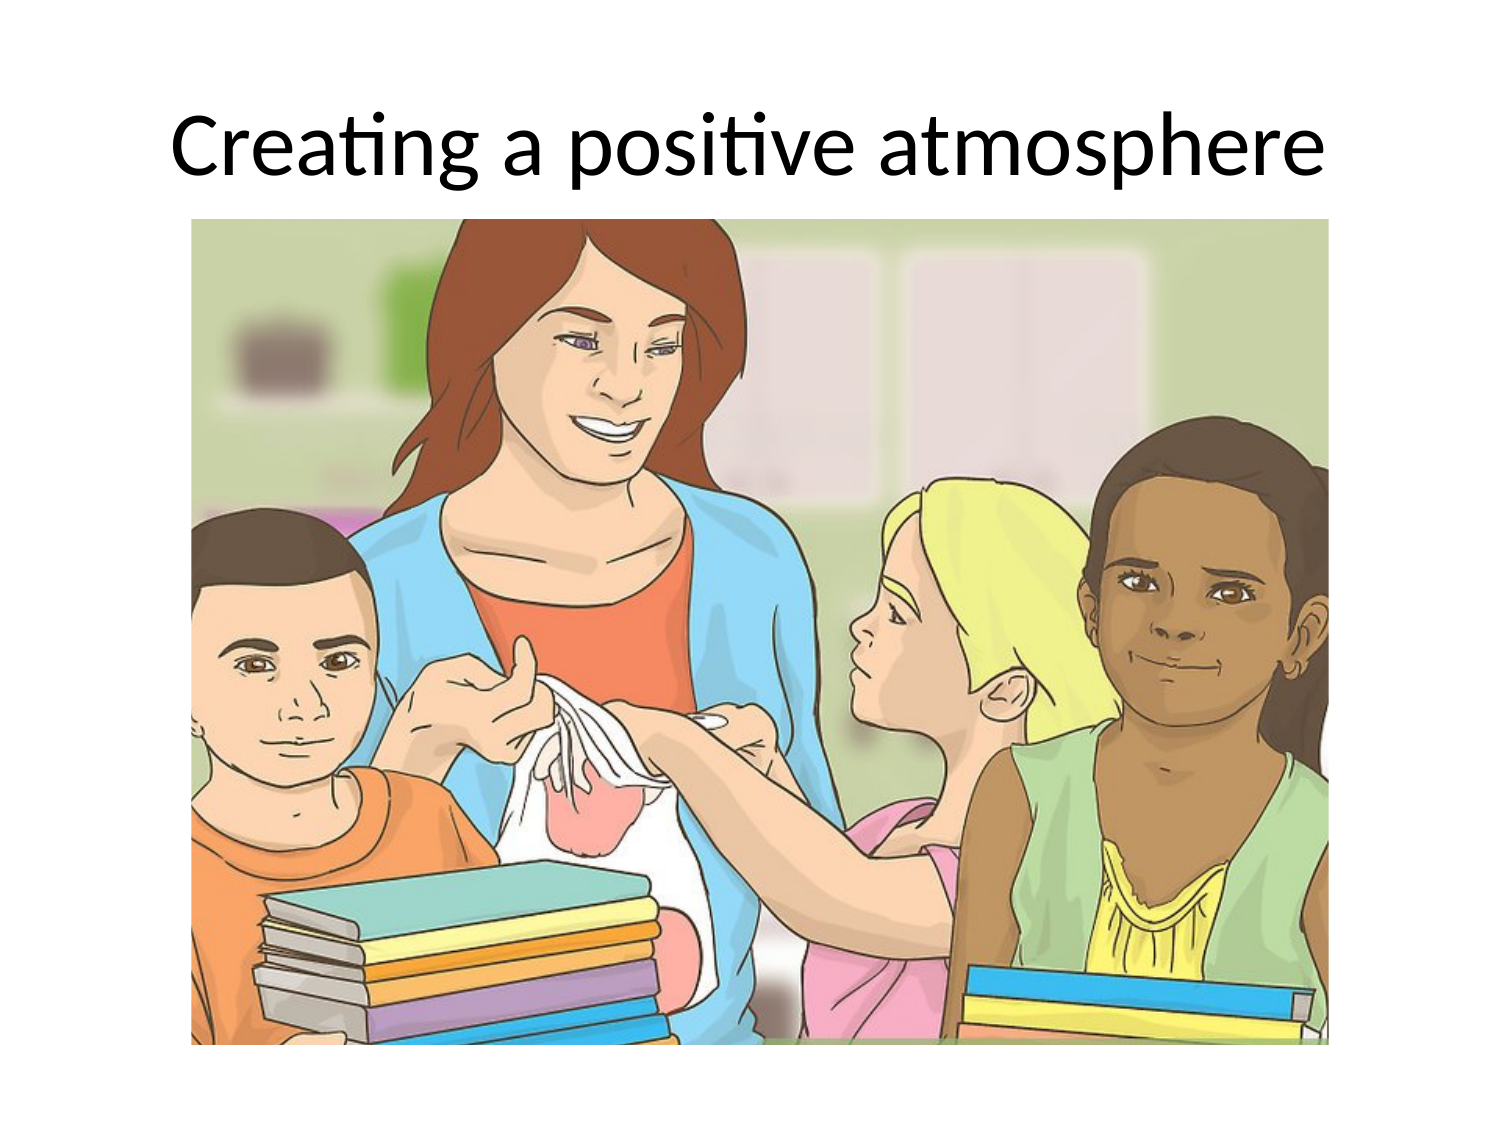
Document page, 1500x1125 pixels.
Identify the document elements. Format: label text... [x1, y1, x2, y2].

title Creating a positive atmosphere [75, 45, 1425, 233]
picture [190, 219, 1329, 1045]
